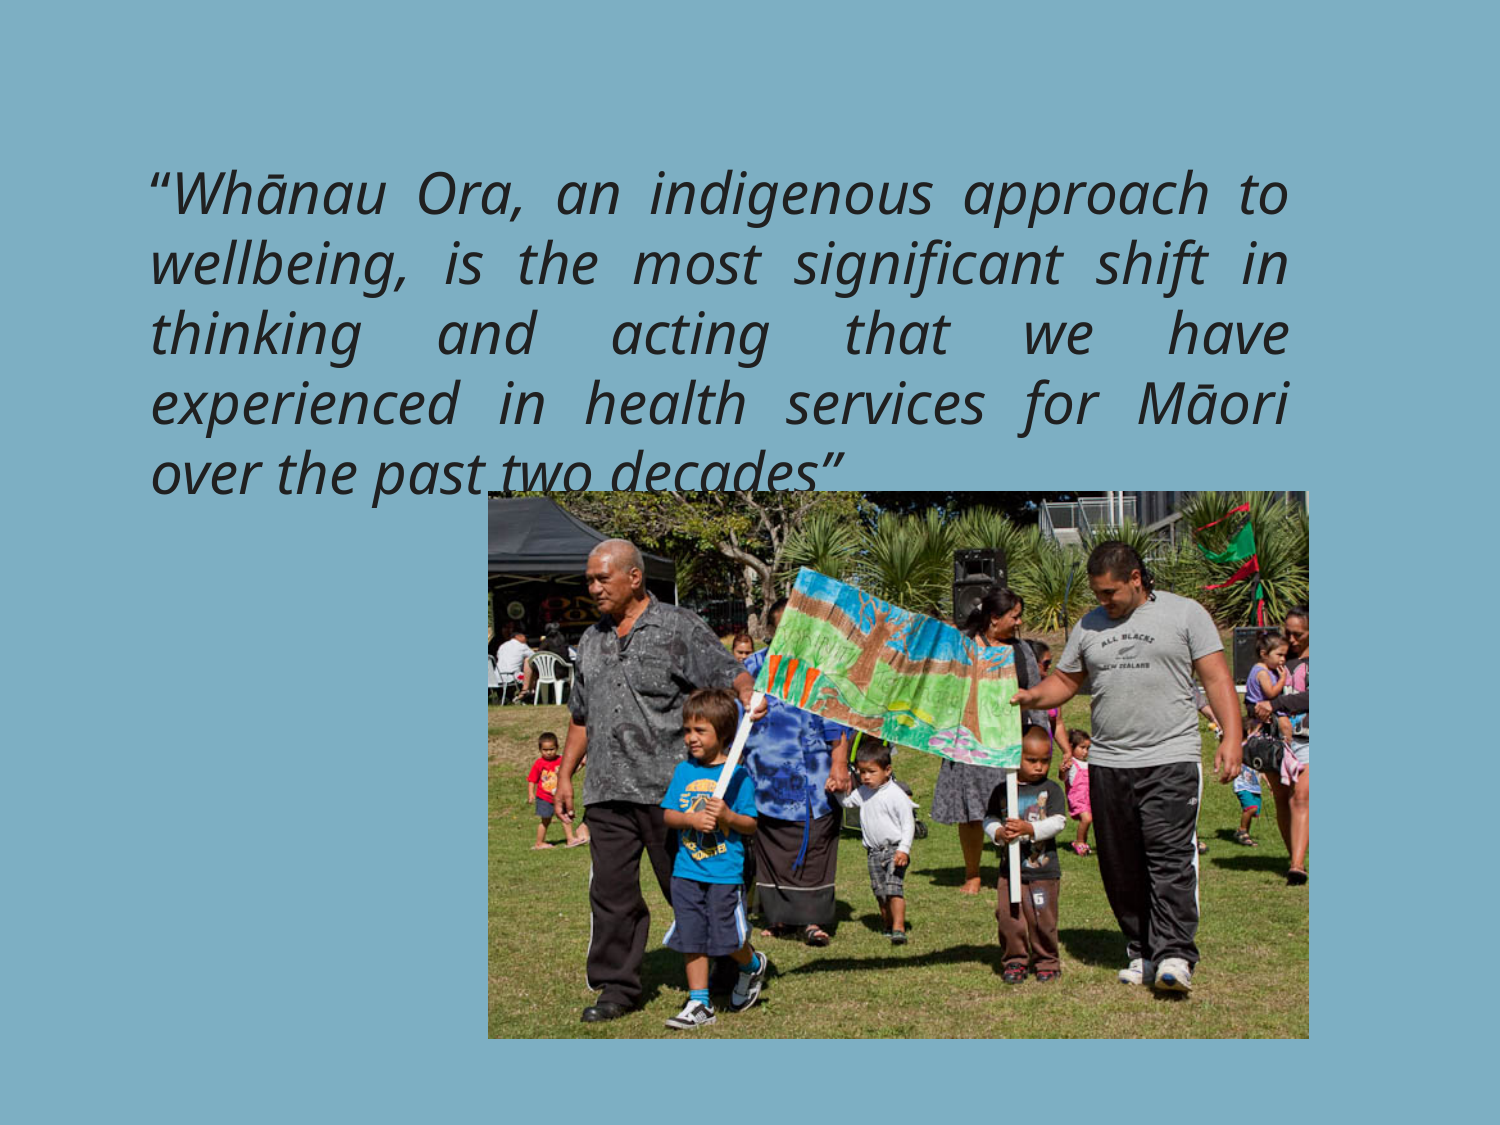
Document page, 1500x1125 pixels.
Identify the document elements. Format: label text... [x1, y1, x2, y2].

picture [488, 491, 1309, 1039]
text_box “Whānau Ora, an indigenous approach to wellbeing, is the most significant shift in thinking and acting that we have experienced in health services for Māori over the past two decades” [135, 148, 1306, 584]
